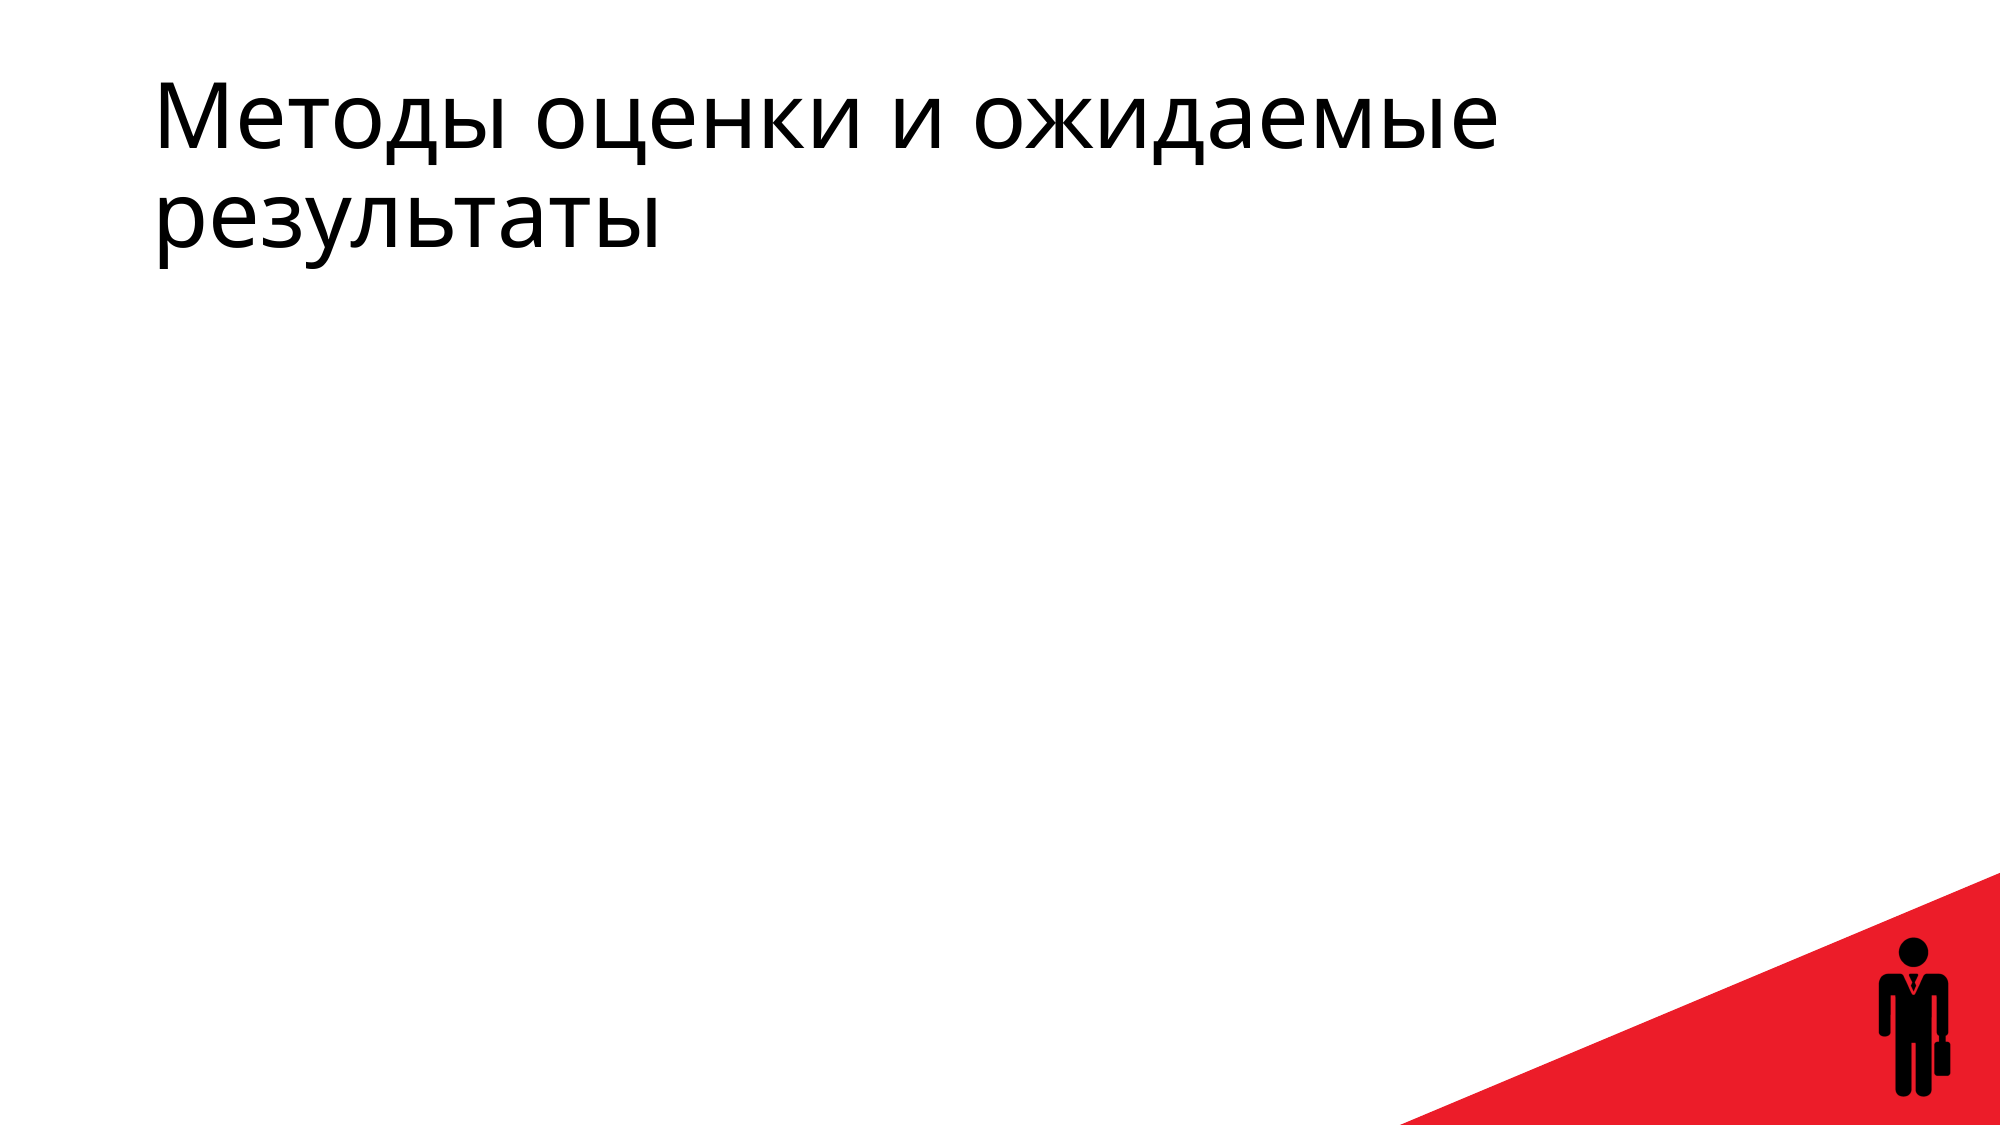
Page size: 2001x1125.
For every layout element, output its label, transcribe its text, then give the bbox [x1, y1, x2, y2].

title Методы оценки и ожидаемые результаты [137, 59, 1863, 278]
picture [1840, 931, 1989, 1103]
